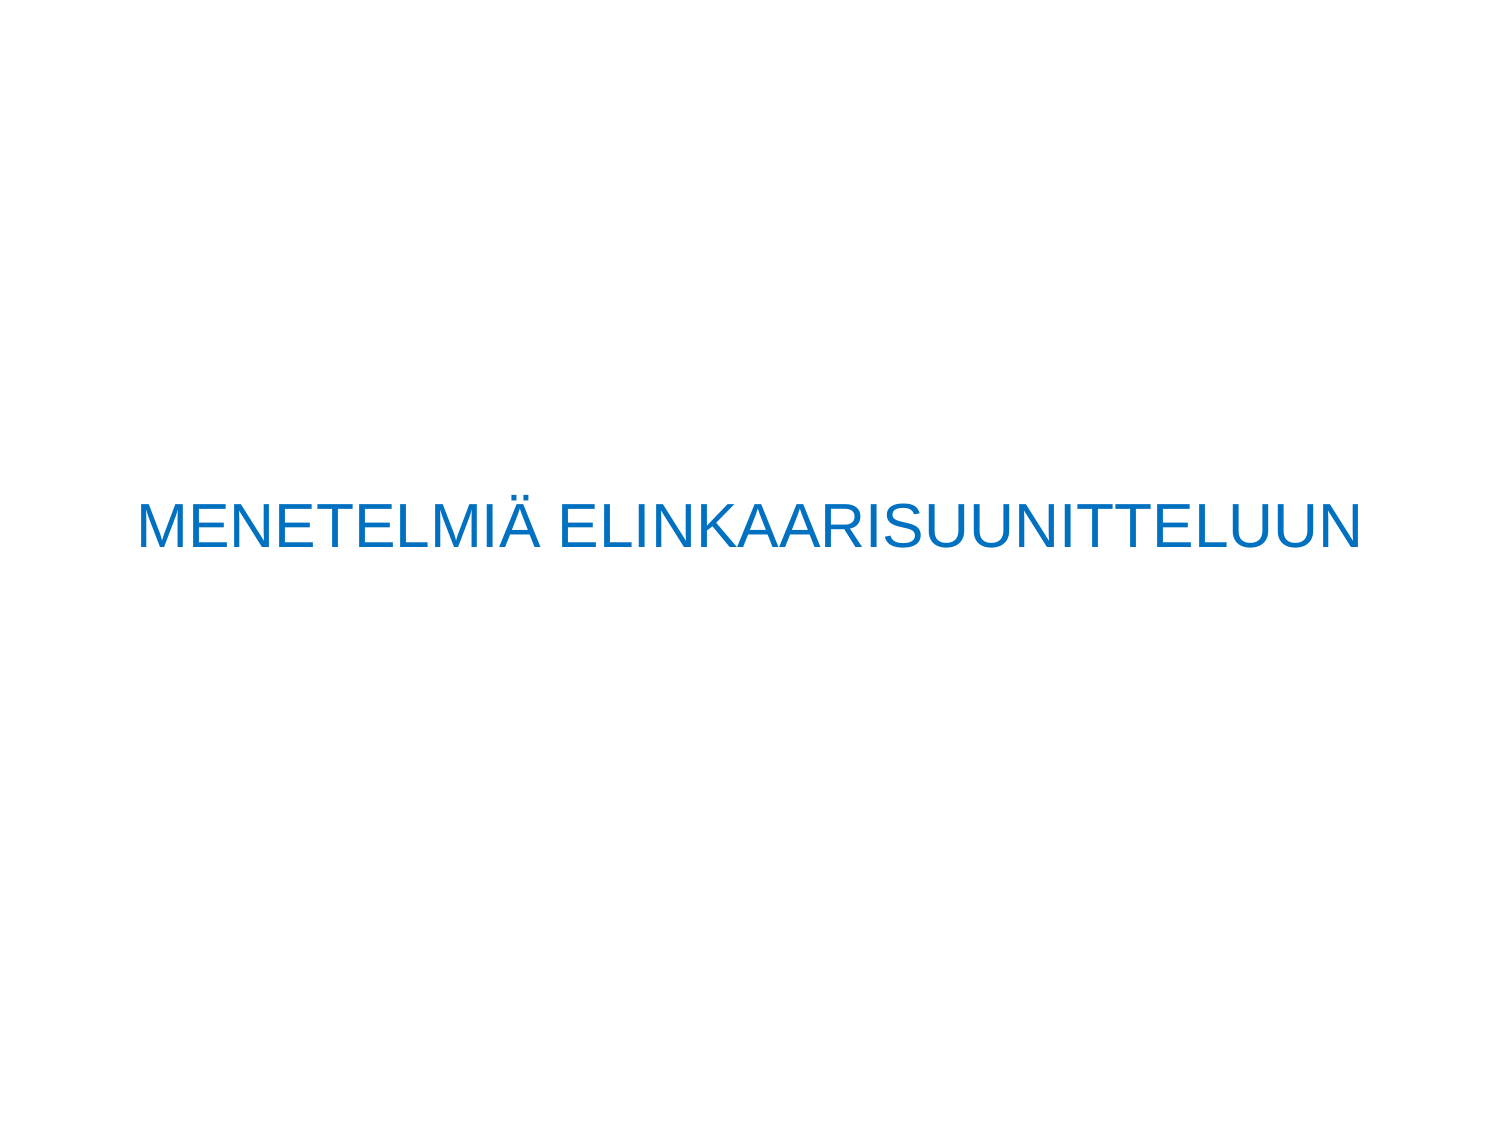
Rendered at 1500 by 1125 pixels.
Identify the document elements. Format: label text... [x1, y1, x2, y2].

title MENETELMIÄ ELINKAARISUUNITTELUUN [112, 439, 1388, 681]
